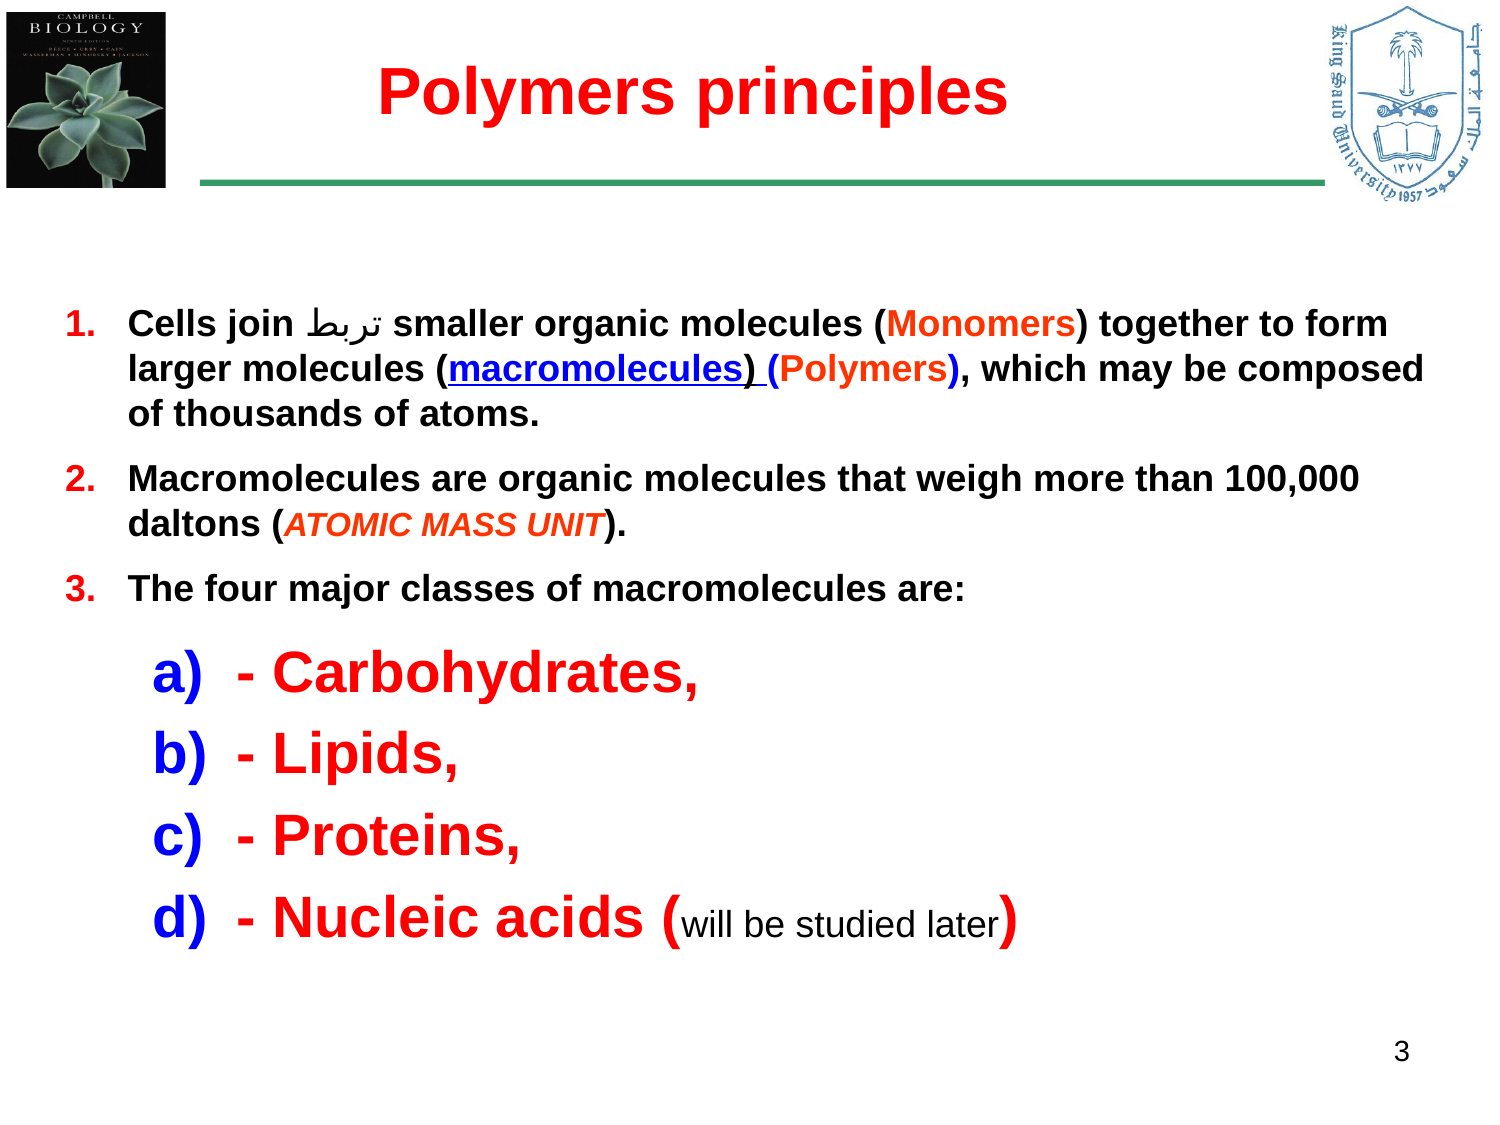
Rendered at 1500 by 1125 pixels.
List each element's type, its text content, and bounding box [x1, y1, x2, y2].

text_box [5, 0, 1488, 209]
slide_number 3 [1074, 1024, 1426, 1103]
list Cells join تربط smaller organic molecules (Monomers) together to form larger molecules (macromolecules) (Polymers), which may be composed of thousands of atoms. Macromolecules are organic molecules that weigh more than 100,000 daltons (ATOMIC MASS UNIT). The four major classes of macromolecules are: - Carbohydrates, - Lipids, - Proteins, - Nucleic acids (will be studied later) [50, 291, 1475, 957]
